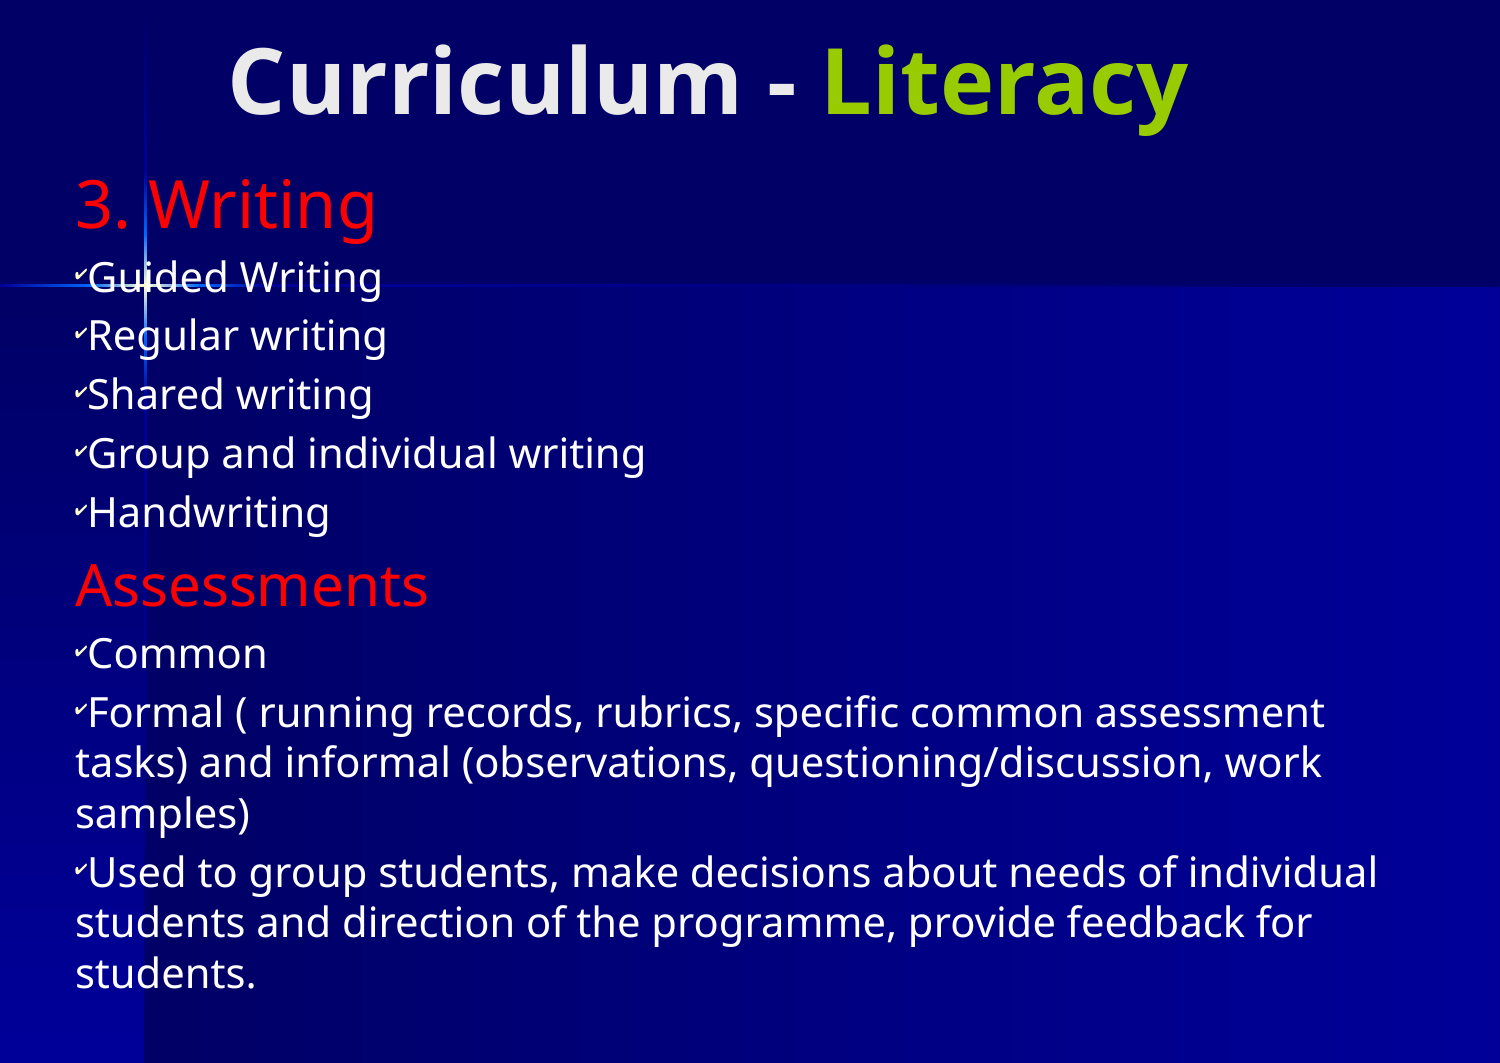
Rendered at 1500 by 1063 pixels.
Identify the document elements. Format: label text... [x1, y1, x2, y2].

subtitle 3. Writing Guided Writing Regular writing Shared writing Group and individual writing Handwriting Assessments Common Formal ( running records, rubrics, specific common assessment tasks) and informal (observations, questioning/discussion, work samples) Used to group students, make decisions about needs of individual students and direction of the programme, provide feedback for students. [74, 141, 1426, 1016]
title Curriculum - Literacy [88, 28, 1329, 141]
